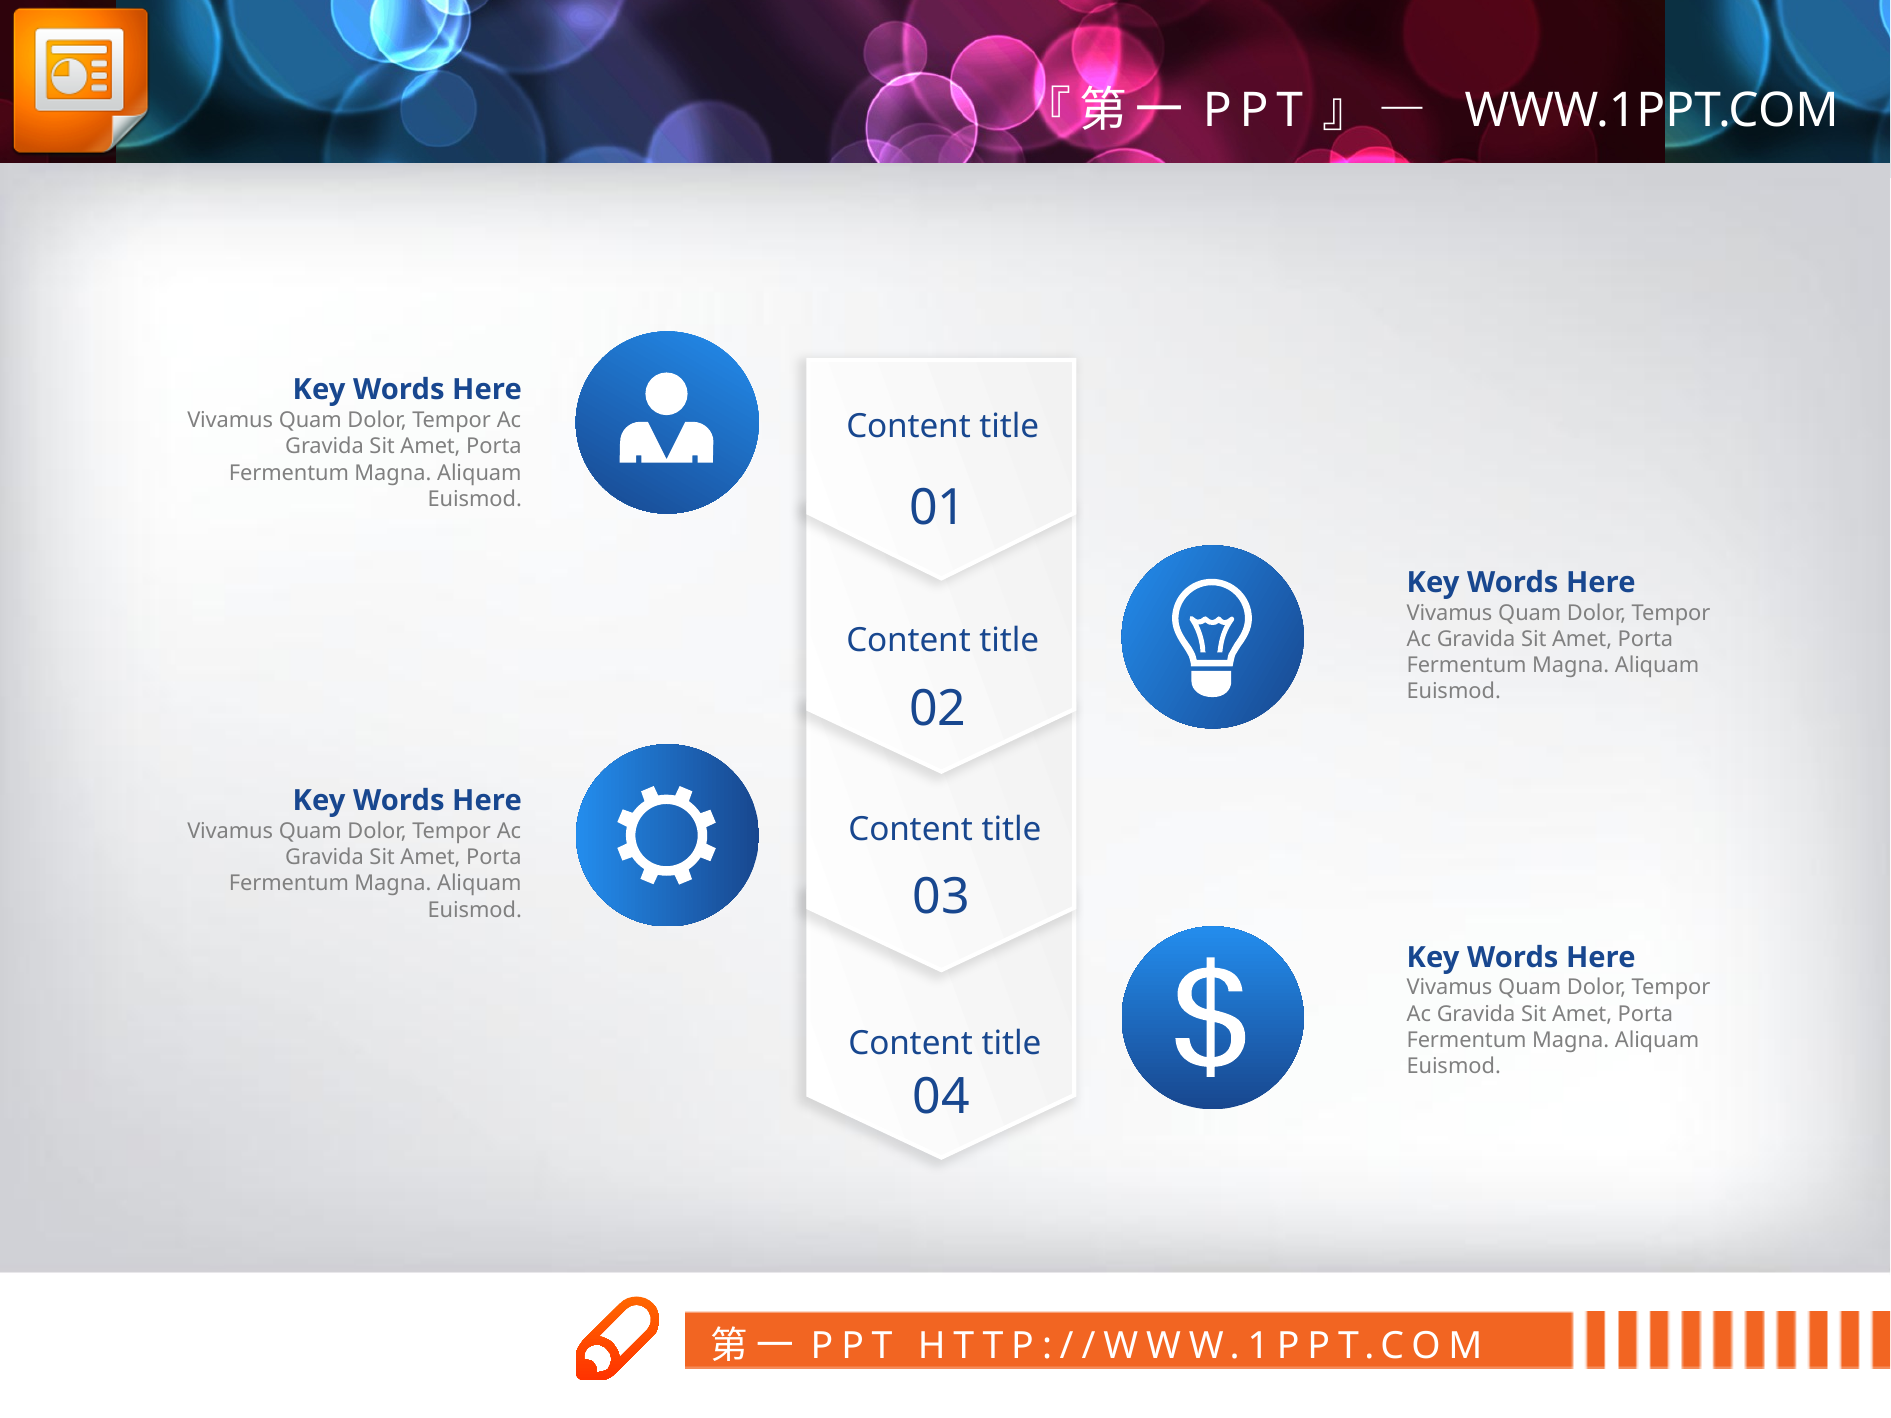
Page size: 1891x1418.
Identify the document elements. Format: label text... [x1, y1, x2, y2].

text_box Key Words Here Vivamus Quam Dolor, Tempor Ac Gravida Sit Amet, Porta Fermentum Magna. Aliquam Euismod. [165, 328, 537, 518]
text_box [576, 744, 760, 927]
picture [0, 0, 1891, 1275]
text_box [808, 359, 1075, 579]
text_box [1121, 545, 1304, 729]
text_box Key Words Here Vivamus Quam Dolor, Tempor Ac Gravida Sit Amet, Porta Fermentum Magna. Aliquam Euismod. [1391, 520, 1752, 711]
text_box Content title [833, 1014, 1057, 1069]
text_box Content title [831, 396, 1055, 452]
text_box Key Words Here Vivamus Quam Dolor, Tempor Ac Gravida Sit Amet, Porta Fermentum Magna. Aliquam Euismod. [165, 739, 537, 929]
text_box Key Words Here Vivamus Quam Dolor, Tempor Ac Gravida Sit Amet, Porta Fermentum Magna. Aliquam Euismod. [1391, 895, 1752, 1086]
text_box 01 [887, 467, 989, 542]
text_box [808, 915, 1075, 1158]
text_box [808, 717, 1075, 971]
text_box 03 [890, 856, 993, 932]
text_box 04 [890, 1069, 993, 1131]
text_box [575, 331, 759, 514]
text_box Content title [833, 799, 1057, 855]
text_box [808, 520, 1075, 772]
text_box 02 [887, 667, 989, 743]
text_box [1175, 957, 1246, 1077]
text_box Content title [831, 610, 1055, 666]
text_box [1171, 578, 1253, 698]
text_box [1121, 926, 1304, 1110]
picture [685, 1311, 1891, 1369]
text_box [617, 786, 716, 885]
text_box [619, 372, 714, 463]
